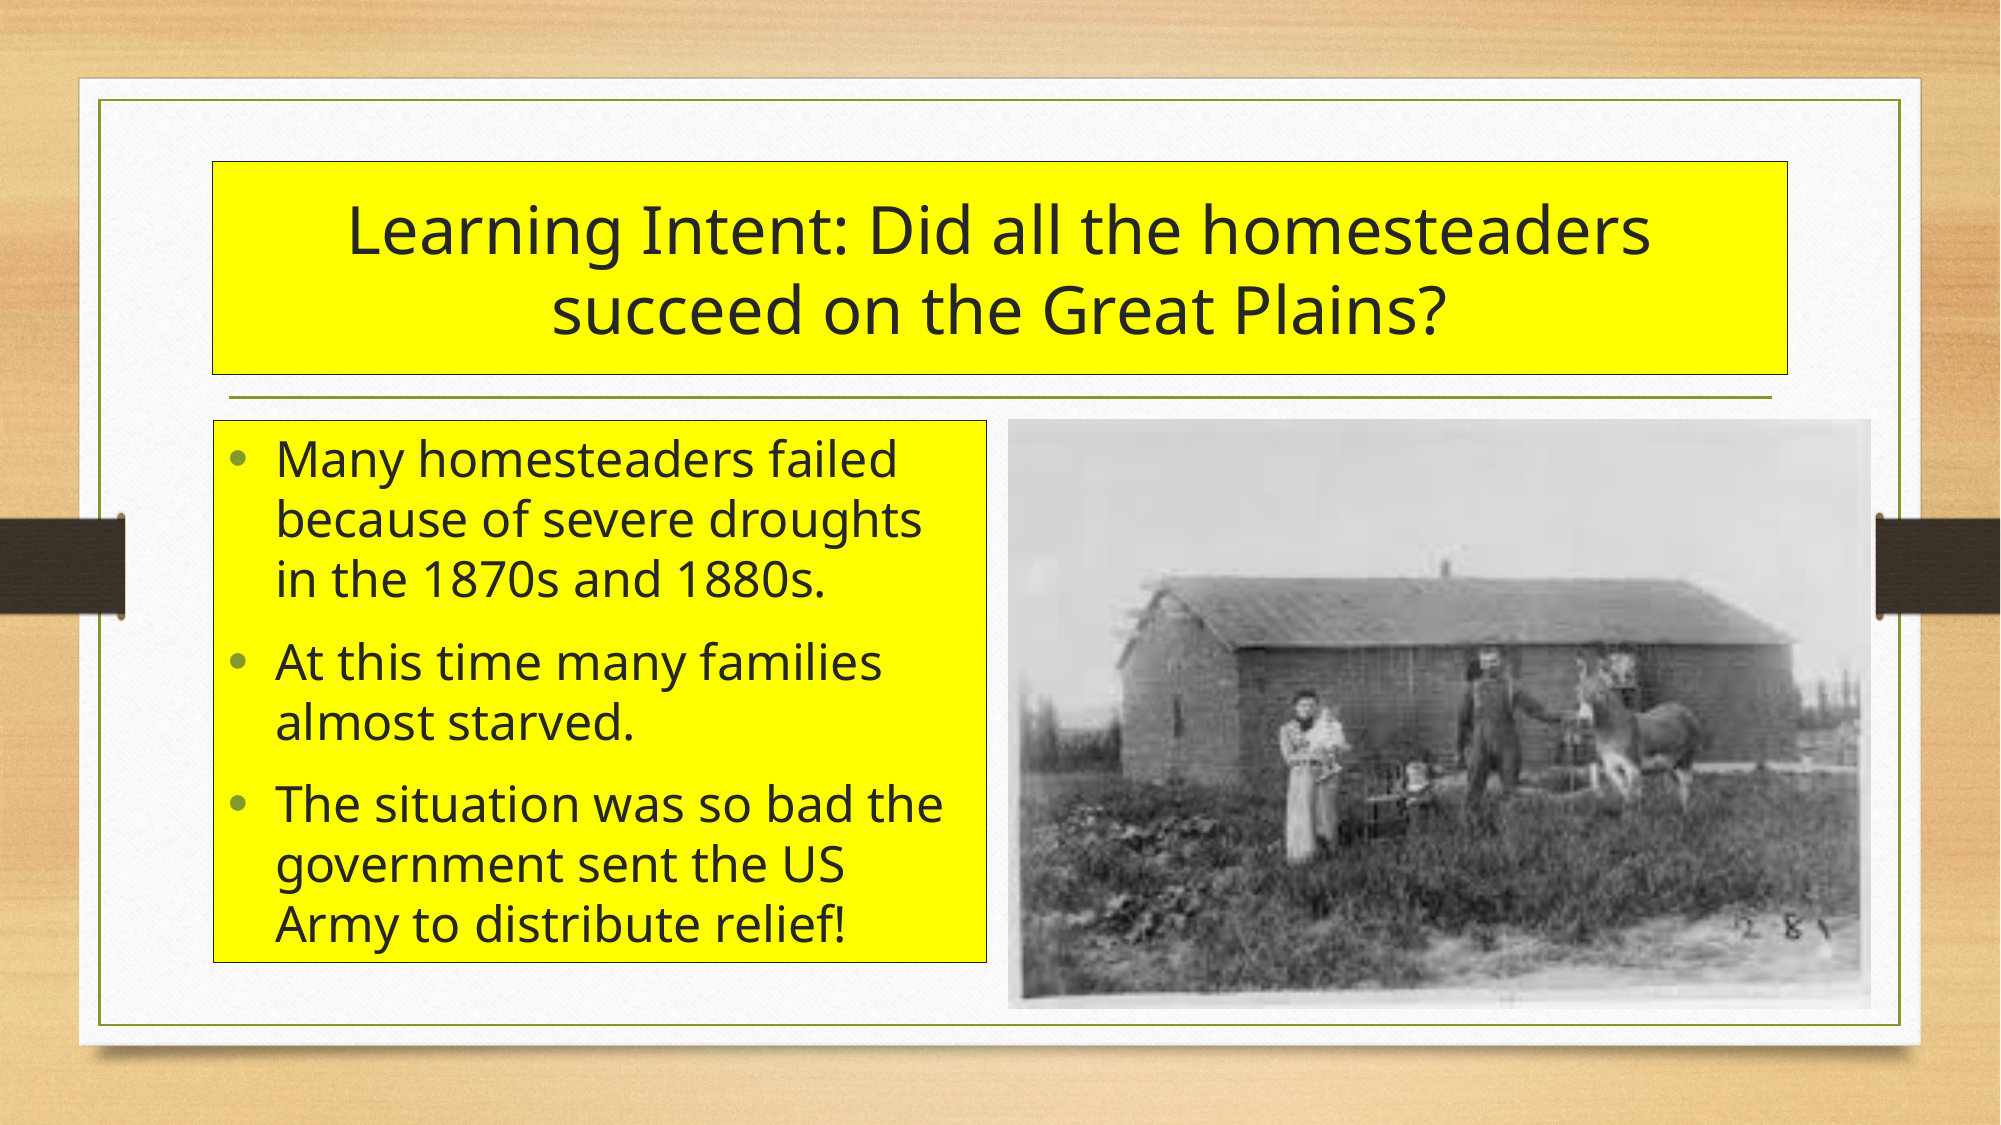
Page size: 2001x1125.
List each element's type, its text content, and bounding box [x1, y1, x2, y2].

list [1008, 419, 1872, 1009]
picture [0, 0, 2001, 1125]
title Learning Intent: Did all the homesteaders succeed on the Great Plains? [212, 161, 1788, 375]
list Many homesteaders failed because of severe droughts in the 1870s and 1880s. At this time many families almost starved. The situation was so bad the government sent the US Army to distribute relief! [213, 420, 987, 963]
